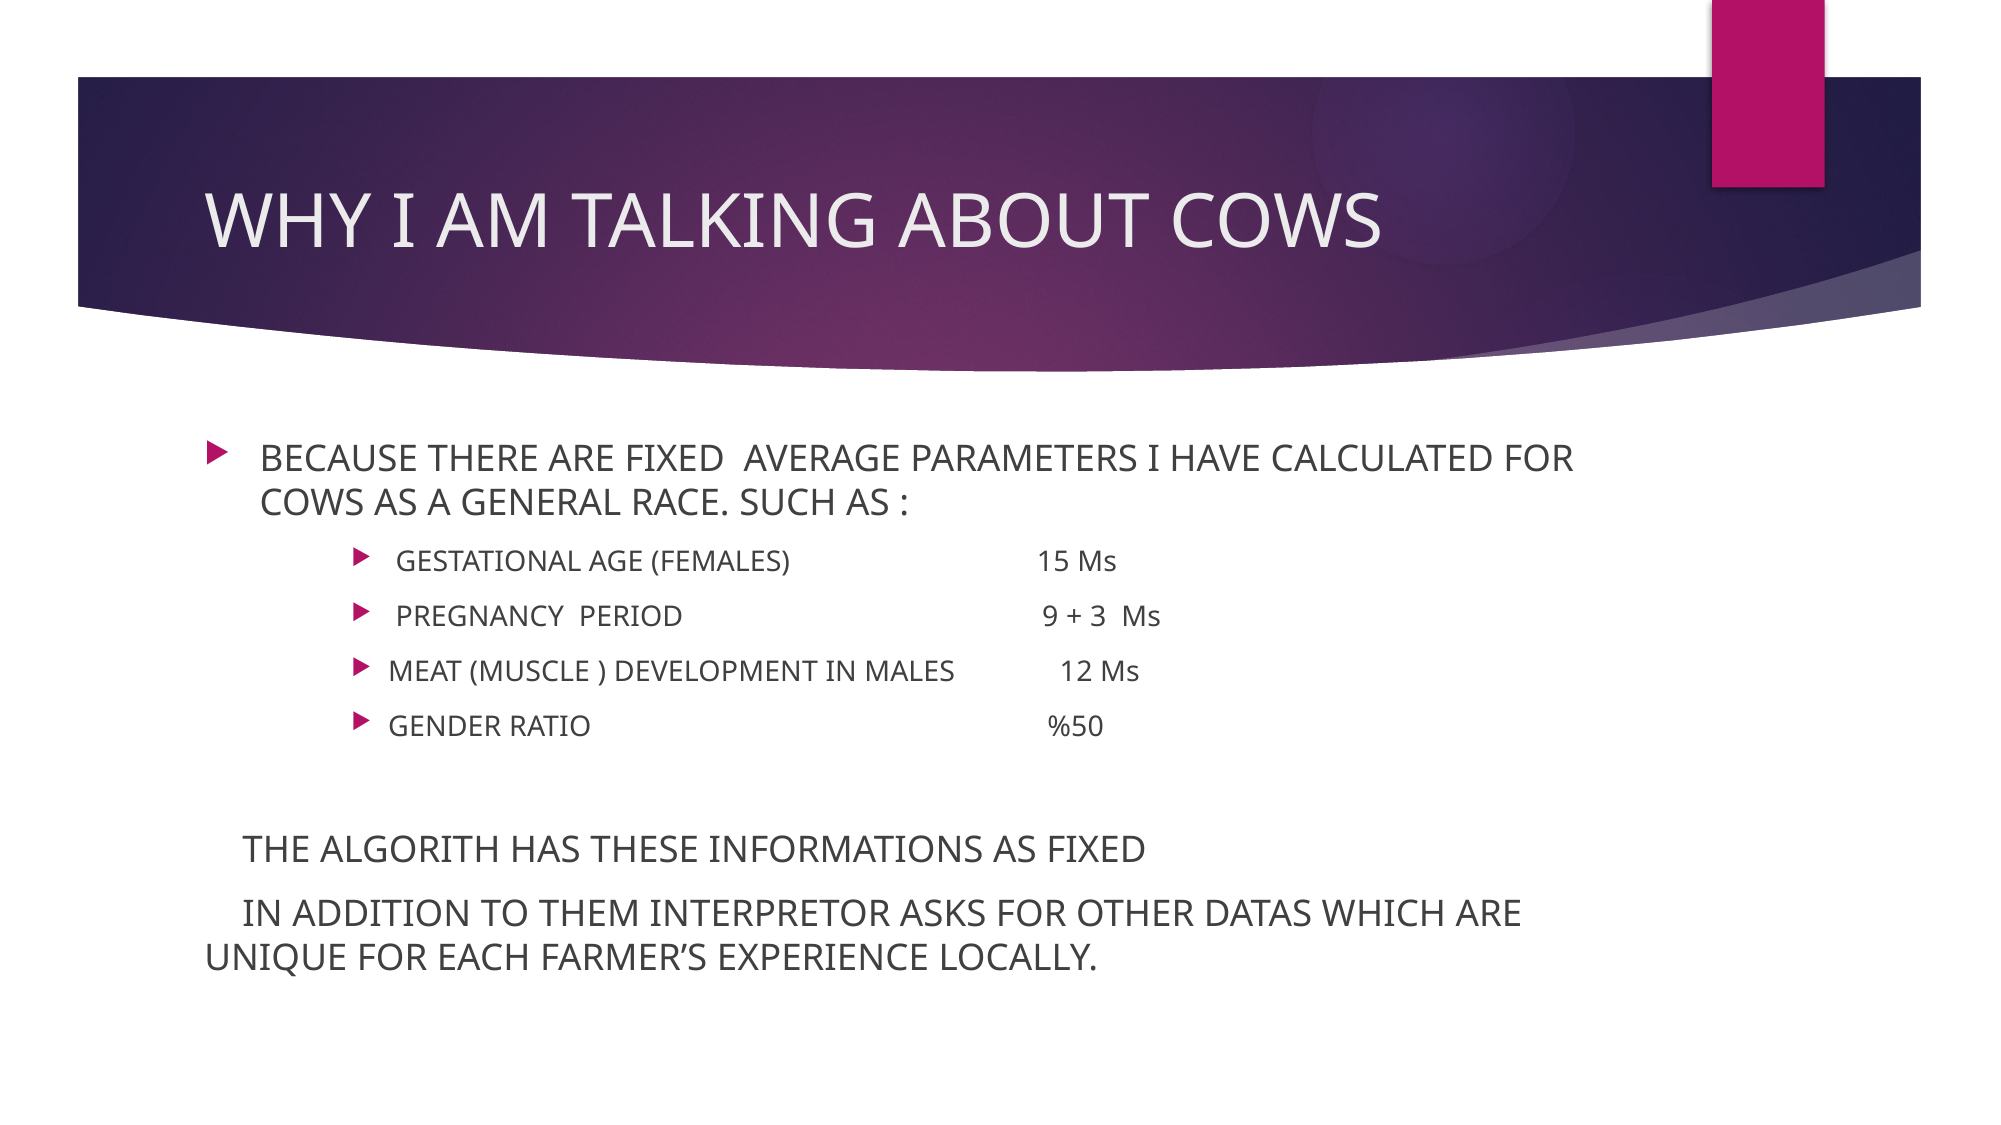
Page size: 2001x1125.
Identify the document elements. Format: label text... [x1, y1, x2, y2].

title WHY I AM TALKING ABOUT COWS [189, 159, 1627, 276]
list BECAUSE THERE ARE FIXED AVERAGE PARAMETERS I HAVE CALCULATED FOR COWS AS A GENERAL RACE. SUCH AS : GESTATIONAL AGE (FEMALES) 15 Ms PREGNANCY PERIOD 9 + 3 Ms MEAT (MUSCLE ) DEVELOPMENT IN MALES 12 Ms GENDER RATIO %50 THE ALGORITH HAS THESE INFORMATIONS AS FIXED IN ADDITION TO THEM INTERPRETOR ASKS FOR OTHER DATAS WHICH ARE UNIQUE FOR EACH FARMER’S EXPERIENCE LOCALLY. [189, 427, 1638, 988]
